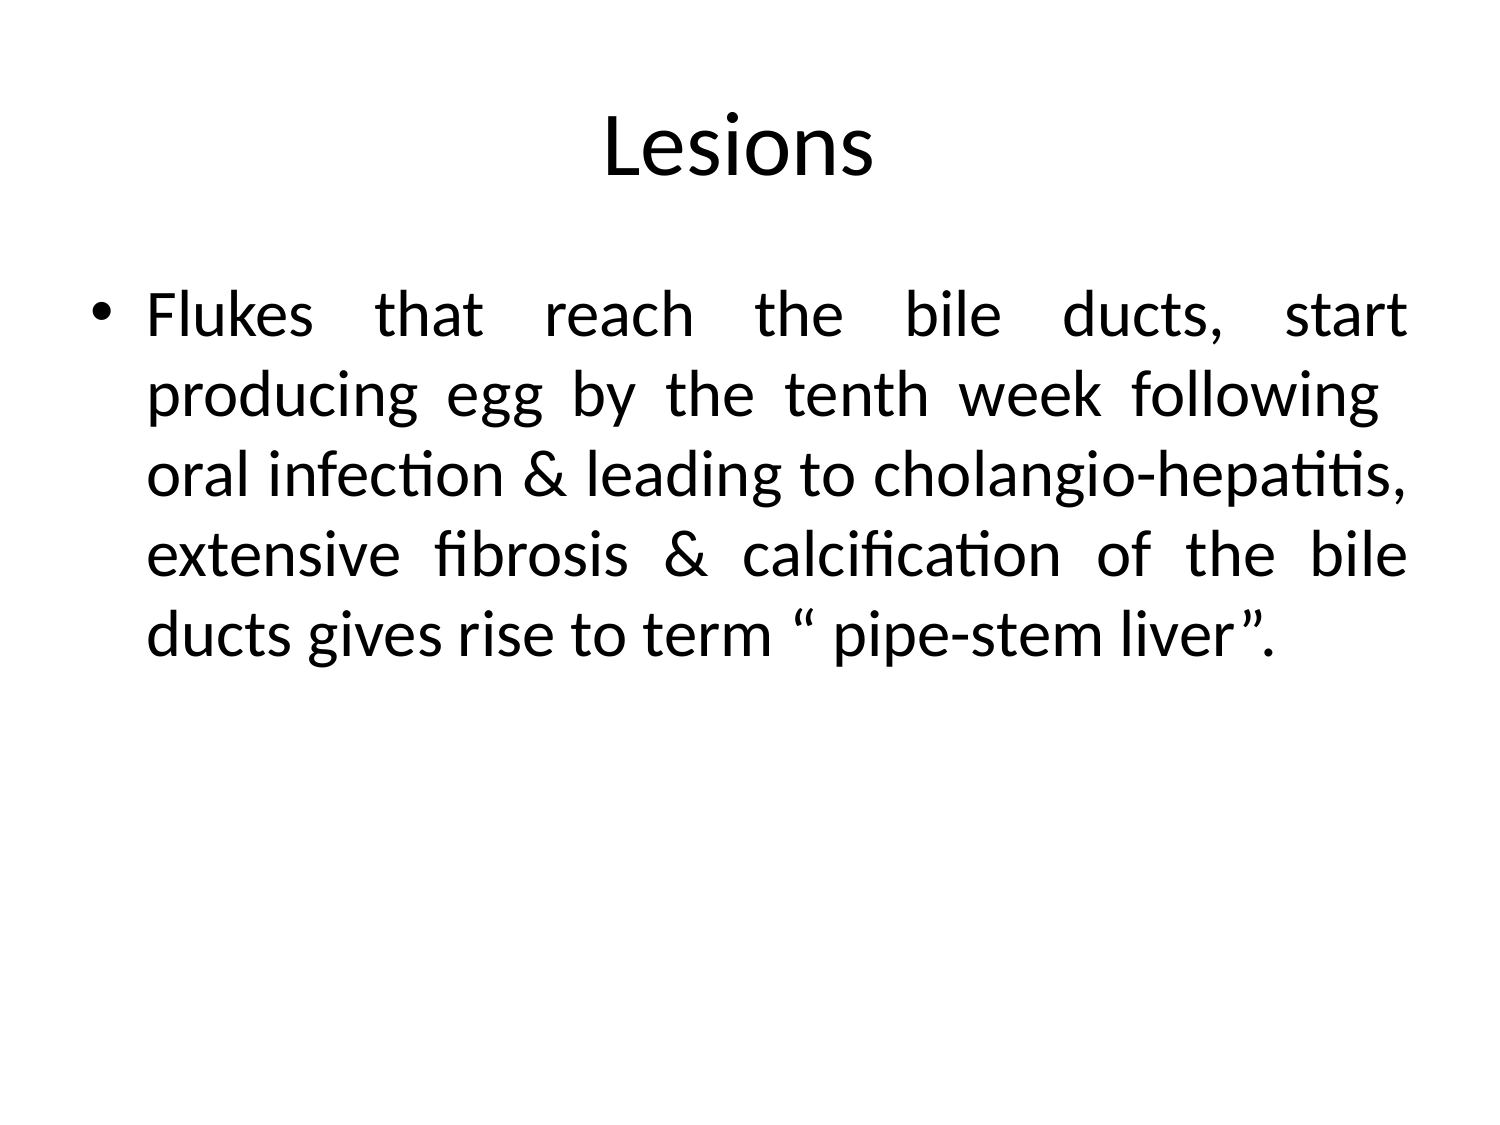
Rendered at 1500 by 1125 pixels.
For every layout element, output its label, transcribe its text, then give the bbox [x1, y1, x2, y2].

title Lesions [75, 45, 1425, 233]
list Flukes that reach the bile ducts, start producing egg by the tenth week following oral infection & leading to cholangio-hepatitis, extensive fibrosis & calcification of the bile ducts gives rise to term “ pipe-stem liver”. [75, 262, 1425, 1005]
